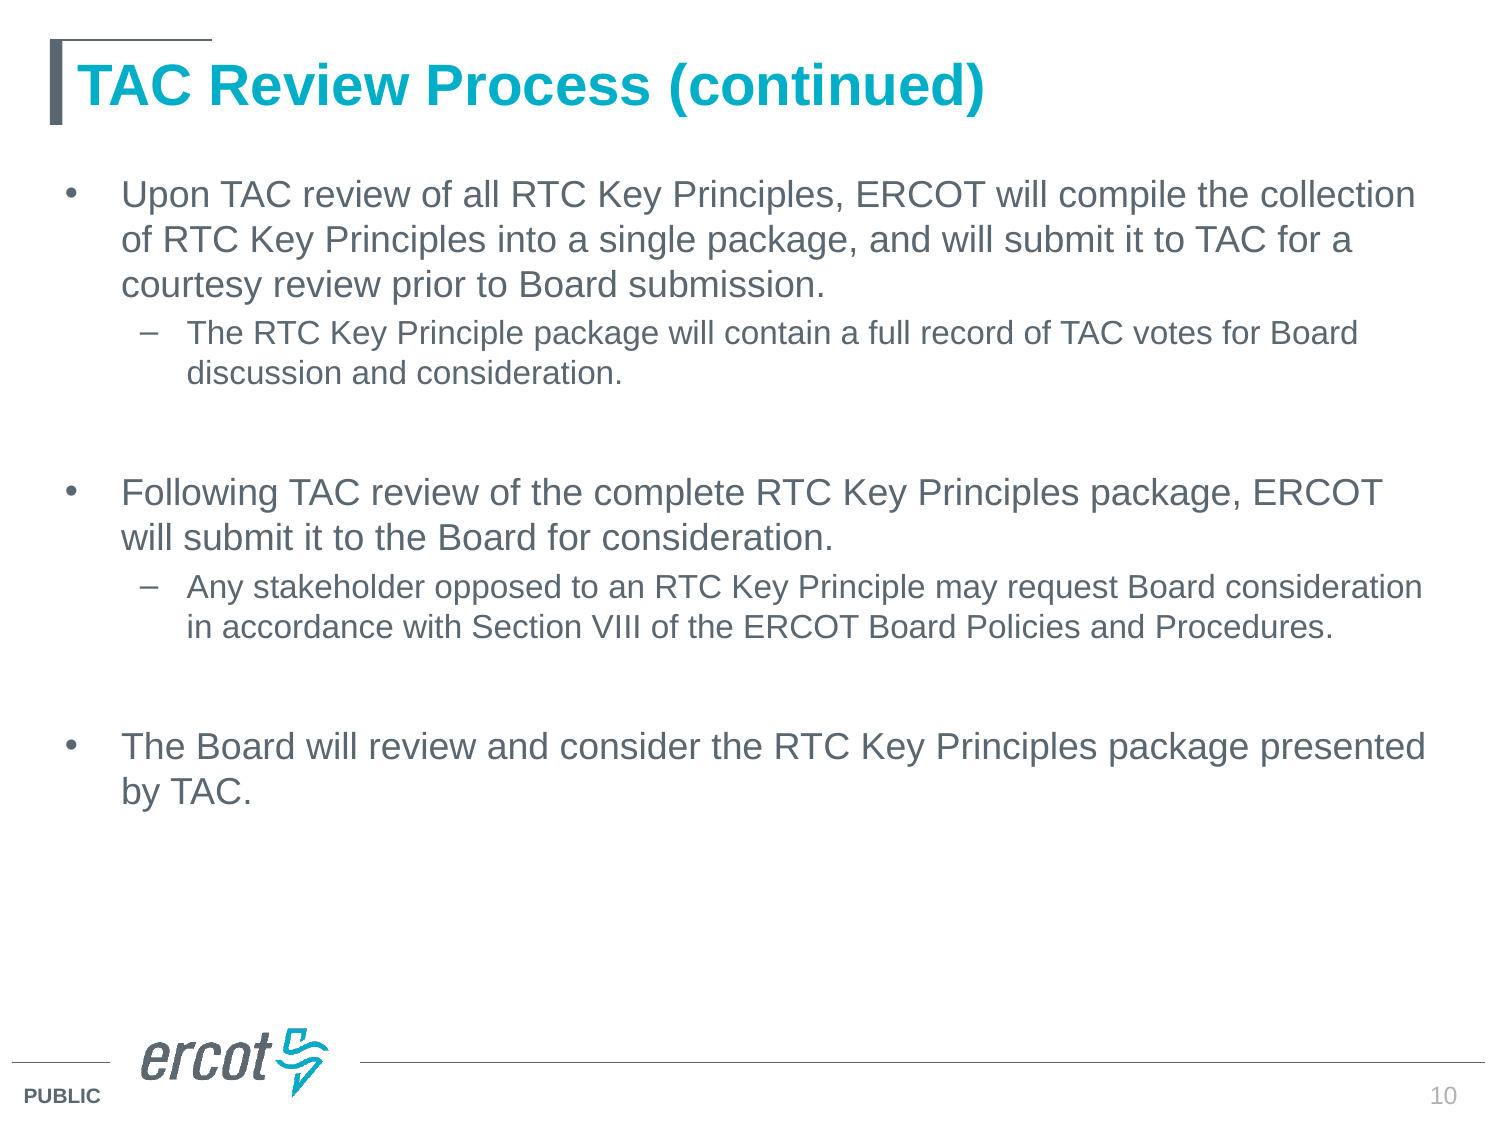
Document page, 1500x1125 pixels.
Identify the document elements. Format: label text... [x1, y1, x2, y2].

list Upon TAC review of all RTC Key Principles, ERCOT will compile the collection of RTC Key Principles into a single package, and will submit it to TAC for a courtesy review prior to Board submission. The RTC Key Principle package will contain a full record of TAC votes for Board discussion and consideration. Following TAC review of the complete RTC Key Principles package, ERCOT will submit it to the Board for consideration. Any stakeholder opposed to an RTC Key Principle may request Board consideration in accordance with Section VIII of the ERCOT Board Policies and Procedures. The Board will review and consider the RTC Key Principles package presented by TAC. [50, 162, 1450, 992]
title TAC Review Process (continued) [62, 39, 1450, 125]
picture [137, 1024, 332, 1100]
slide_number 10 [1400, 1076, 1488, 1113]
